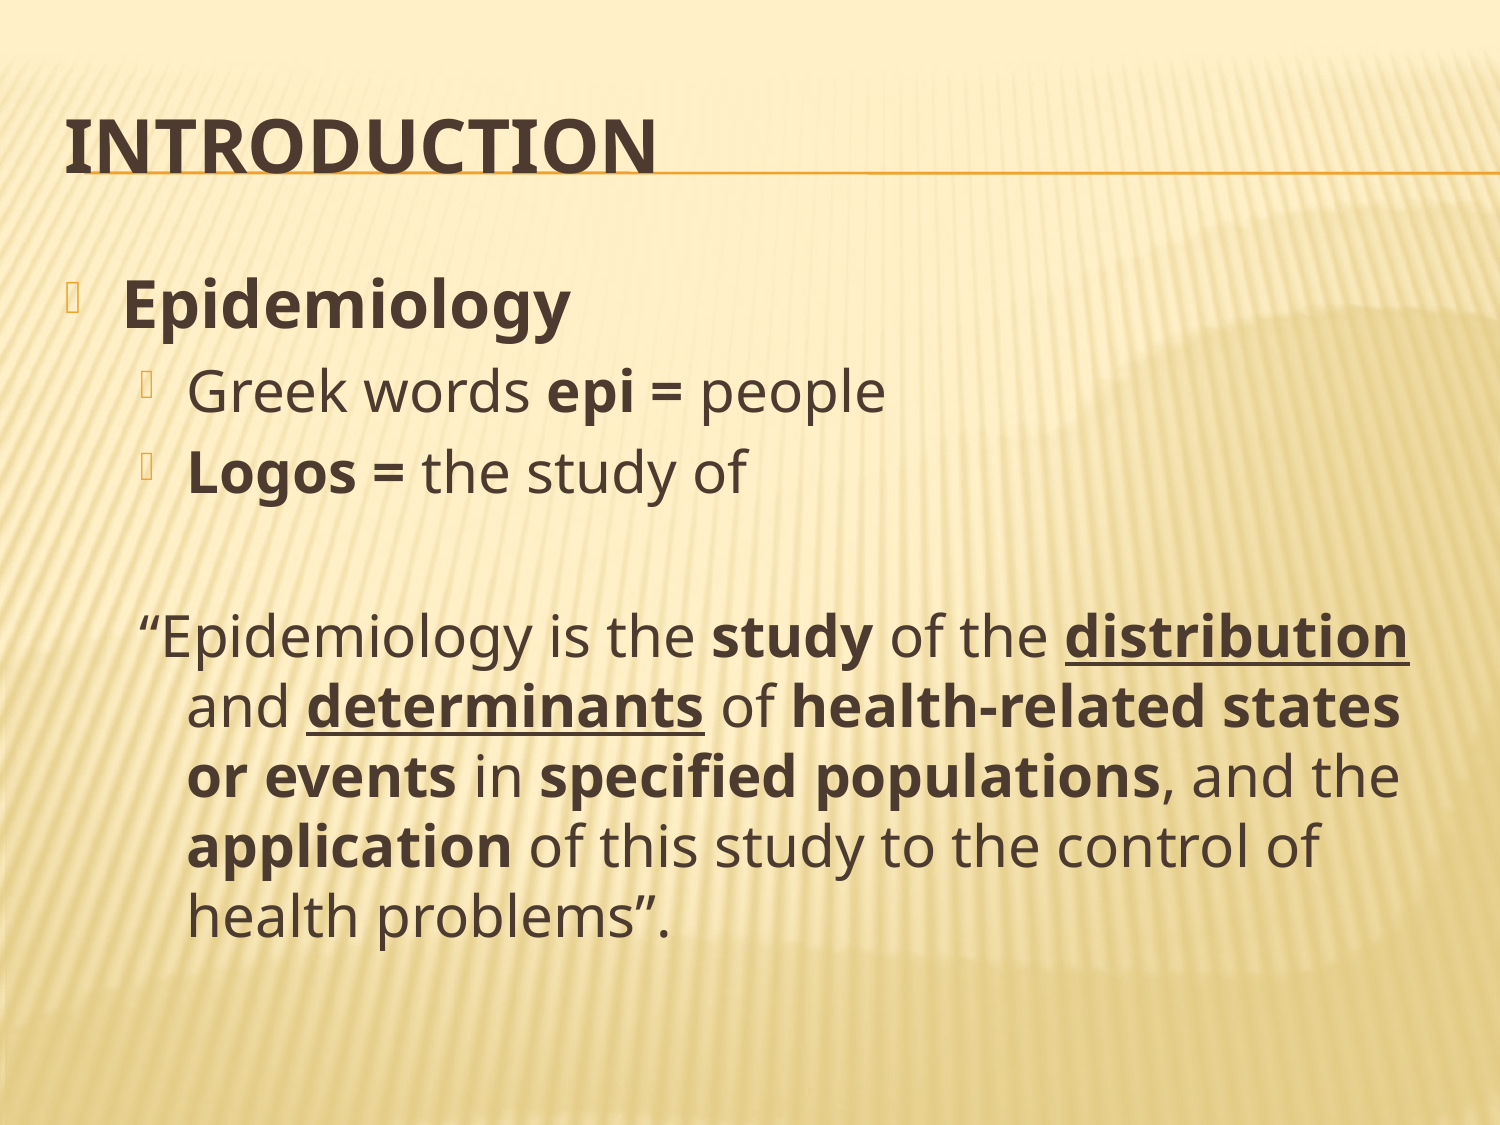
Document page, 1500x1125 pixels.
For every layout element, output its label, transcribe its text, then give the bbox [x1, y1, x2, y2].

list Epidemiology Greek words epi = people Logos = the study of “Epidemiology is the study of the distribution and determinants of health-related states or events in specified populations, and the application of this study to the control of health problems”. [50, 254, 1475, 998]
title Introduction [50, 75, 1475, 213]
